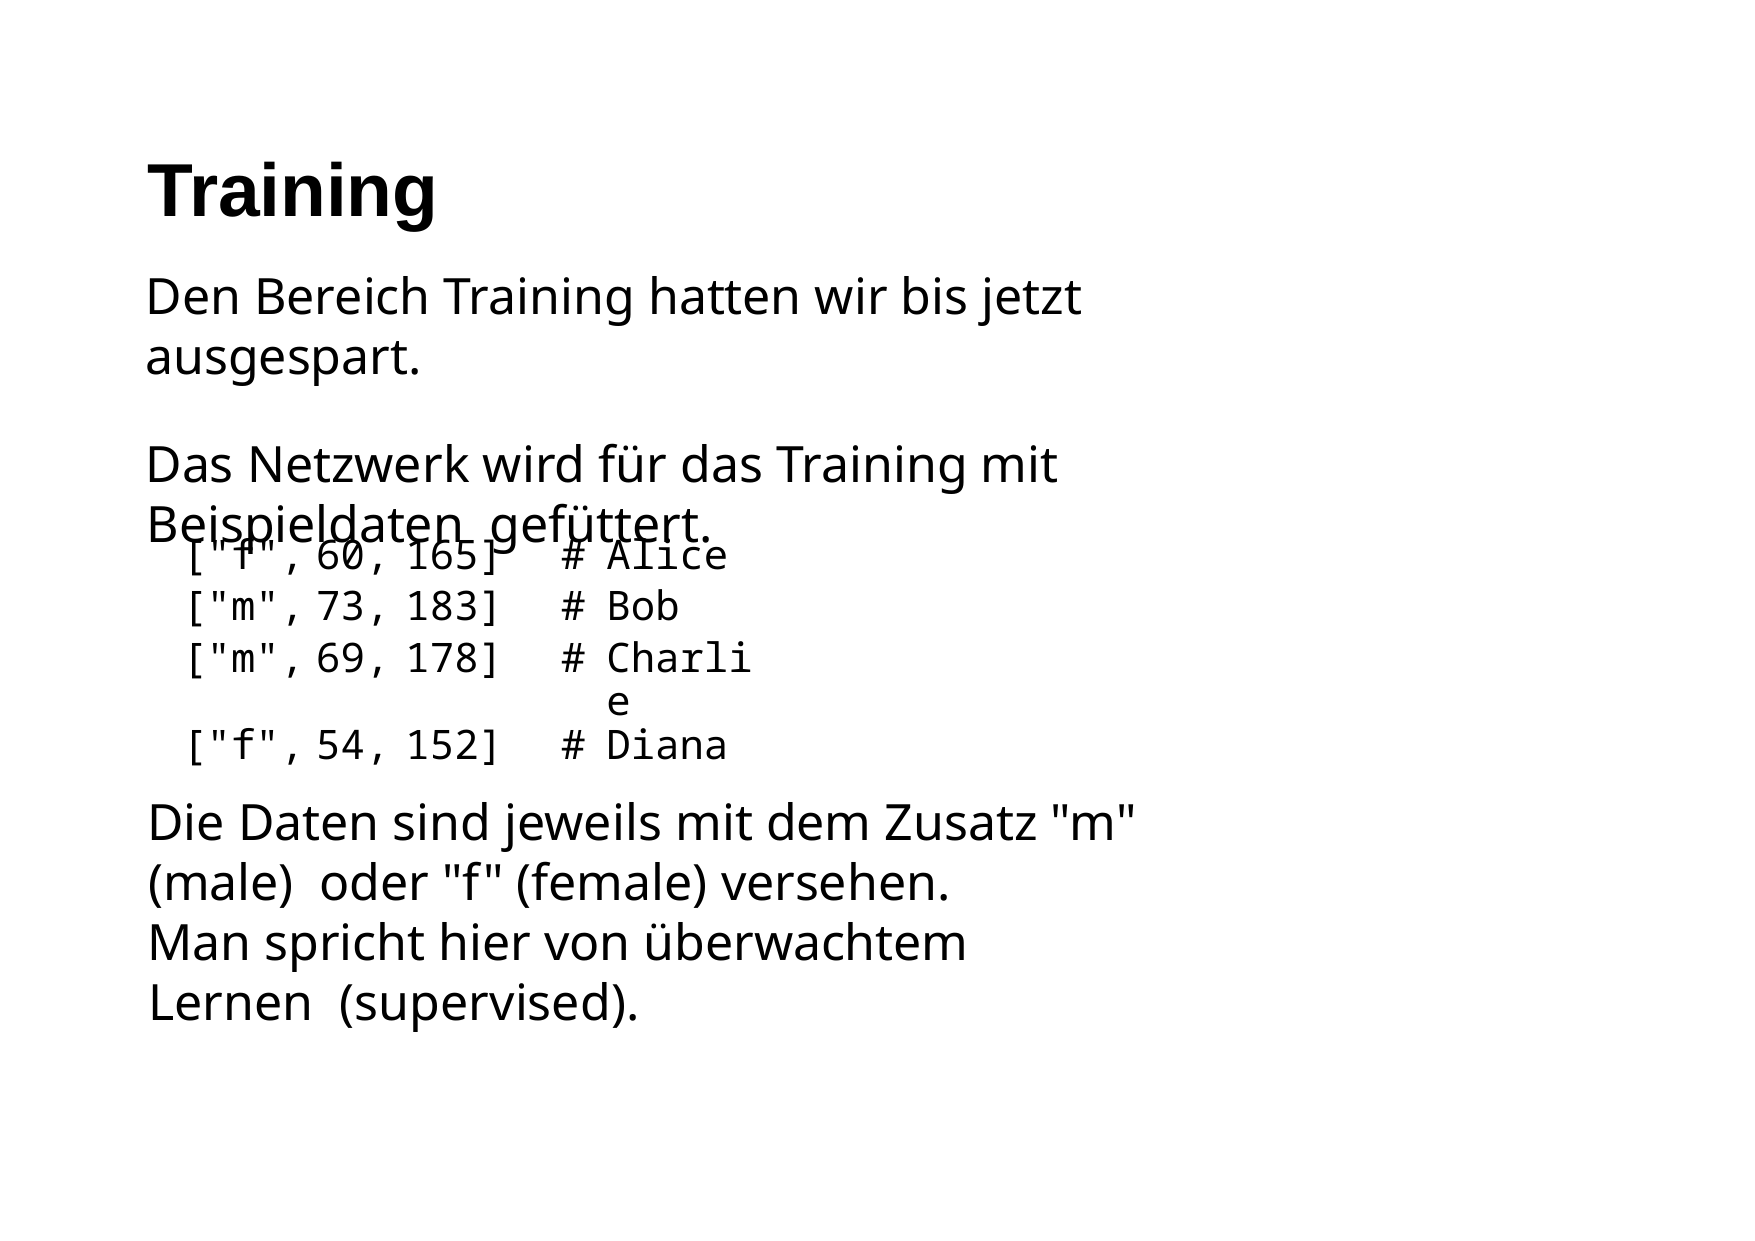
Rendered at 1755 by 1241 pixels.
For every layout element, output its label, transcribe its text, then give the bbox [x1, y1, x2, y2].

table_cell Bob [595, 589, 768, 640]
table_cell ["f", [177, 728, 305, 774]
table_cell 54, [305, 728, 394, 774]
table_cell 178] [394, 640, 528, 728]
table_cell 183] [394, 589, 528, 640]
table_cell # [528, 728, 595, 774]
table_cell # [528, 589, 595, 640]
text_box Die Daten sind jeweils mit dem Zusatz "m" (male) oder "f" (female) versehen. Man spricht hier von überwachtem Lernen (supervised). [145, 786, 1244, 1031]
title Training [145, 139, 603, 262]
table_cell 69, [305, 640, 394, 728]
table_cell 73, [305, 589, 394, 640]
table_cell 152] [394, 728, 528, 774]
table_cell ["m", [177, 589, 305, 640]
table_header 60, [305, 543, 394, 589]
table_header ["f", [177, 543, 305, 589]
table_header 165] [394, 543, 528, 589]
table_cell # [528, 640, 595, 728]
table_cell Diana [595, 728, 768, 774]
table_header Alice [595, 543, 768, 589]
table_cell Charlie [595, 640, 768, 728]
text_box Den Bereich Training hatten wir bis jetzt ausgespart. Das Netzwerk wird für das Training mit Beispieldaten gefüttert. [143, 262, 1321, 553]
table_header # [528, 543, 595, 589]
table_cell ["m", [177, 640, 305, 728]
